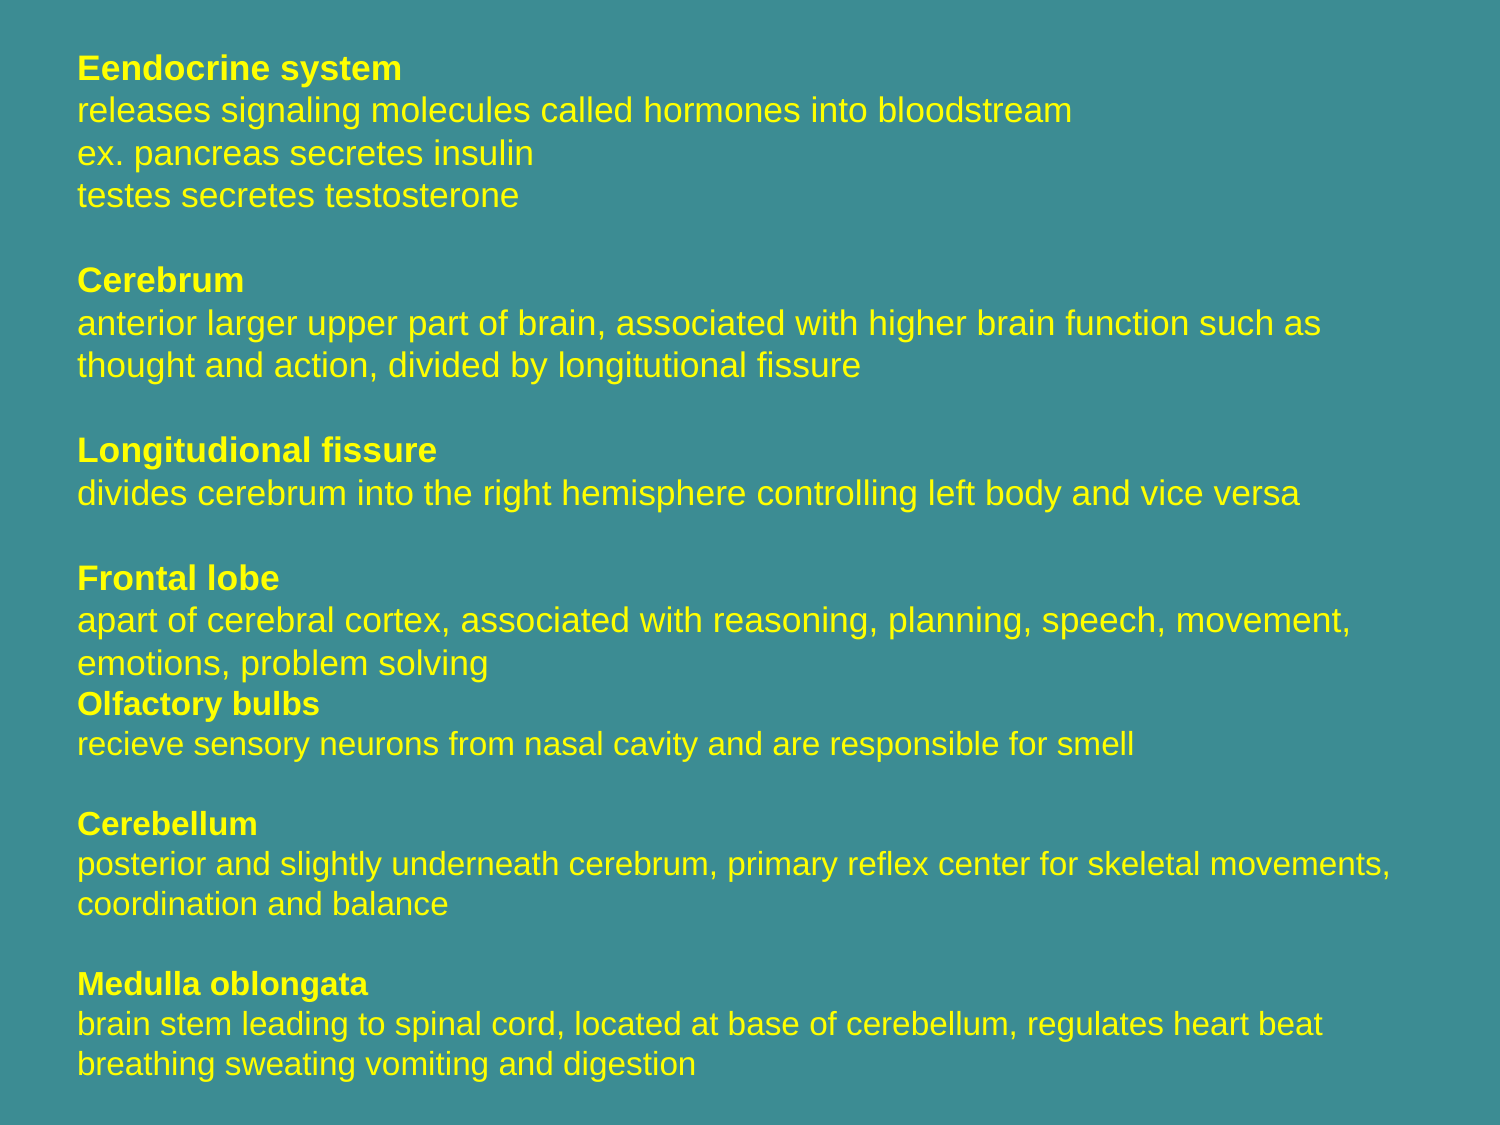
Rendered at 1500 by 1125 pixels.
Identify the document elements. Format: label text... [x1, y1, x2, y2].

text_box Eendocrine system releases signaling molecules called hormones into bloodstream ex. pancreas secretes insulin testes secretes testosterone Cerebrum anterior larger upper part of brain, associated with higher brain function such as thought and action, divided by longitutional fissure Longitudional fissure divides cerebrum into the right hemisphere controlling left body and vice versa Frontal lobe apart of cerebral cortex, associated with reasoning, planning, speech, movement, emotions, problem solving Olfactory bulbs recieve sensory neurons from nasal cavity and are responsible for smell Cerebellum posterior and slightly underneath cerebrum, primary reflex center for skeletal movements, coordination and balance Medulla oblongata brain stem leading to spinal cord, located at base of cerebellum, regulates heart beat breathing sweating vomiting and digestion [62, 37, 1425, 1125]
